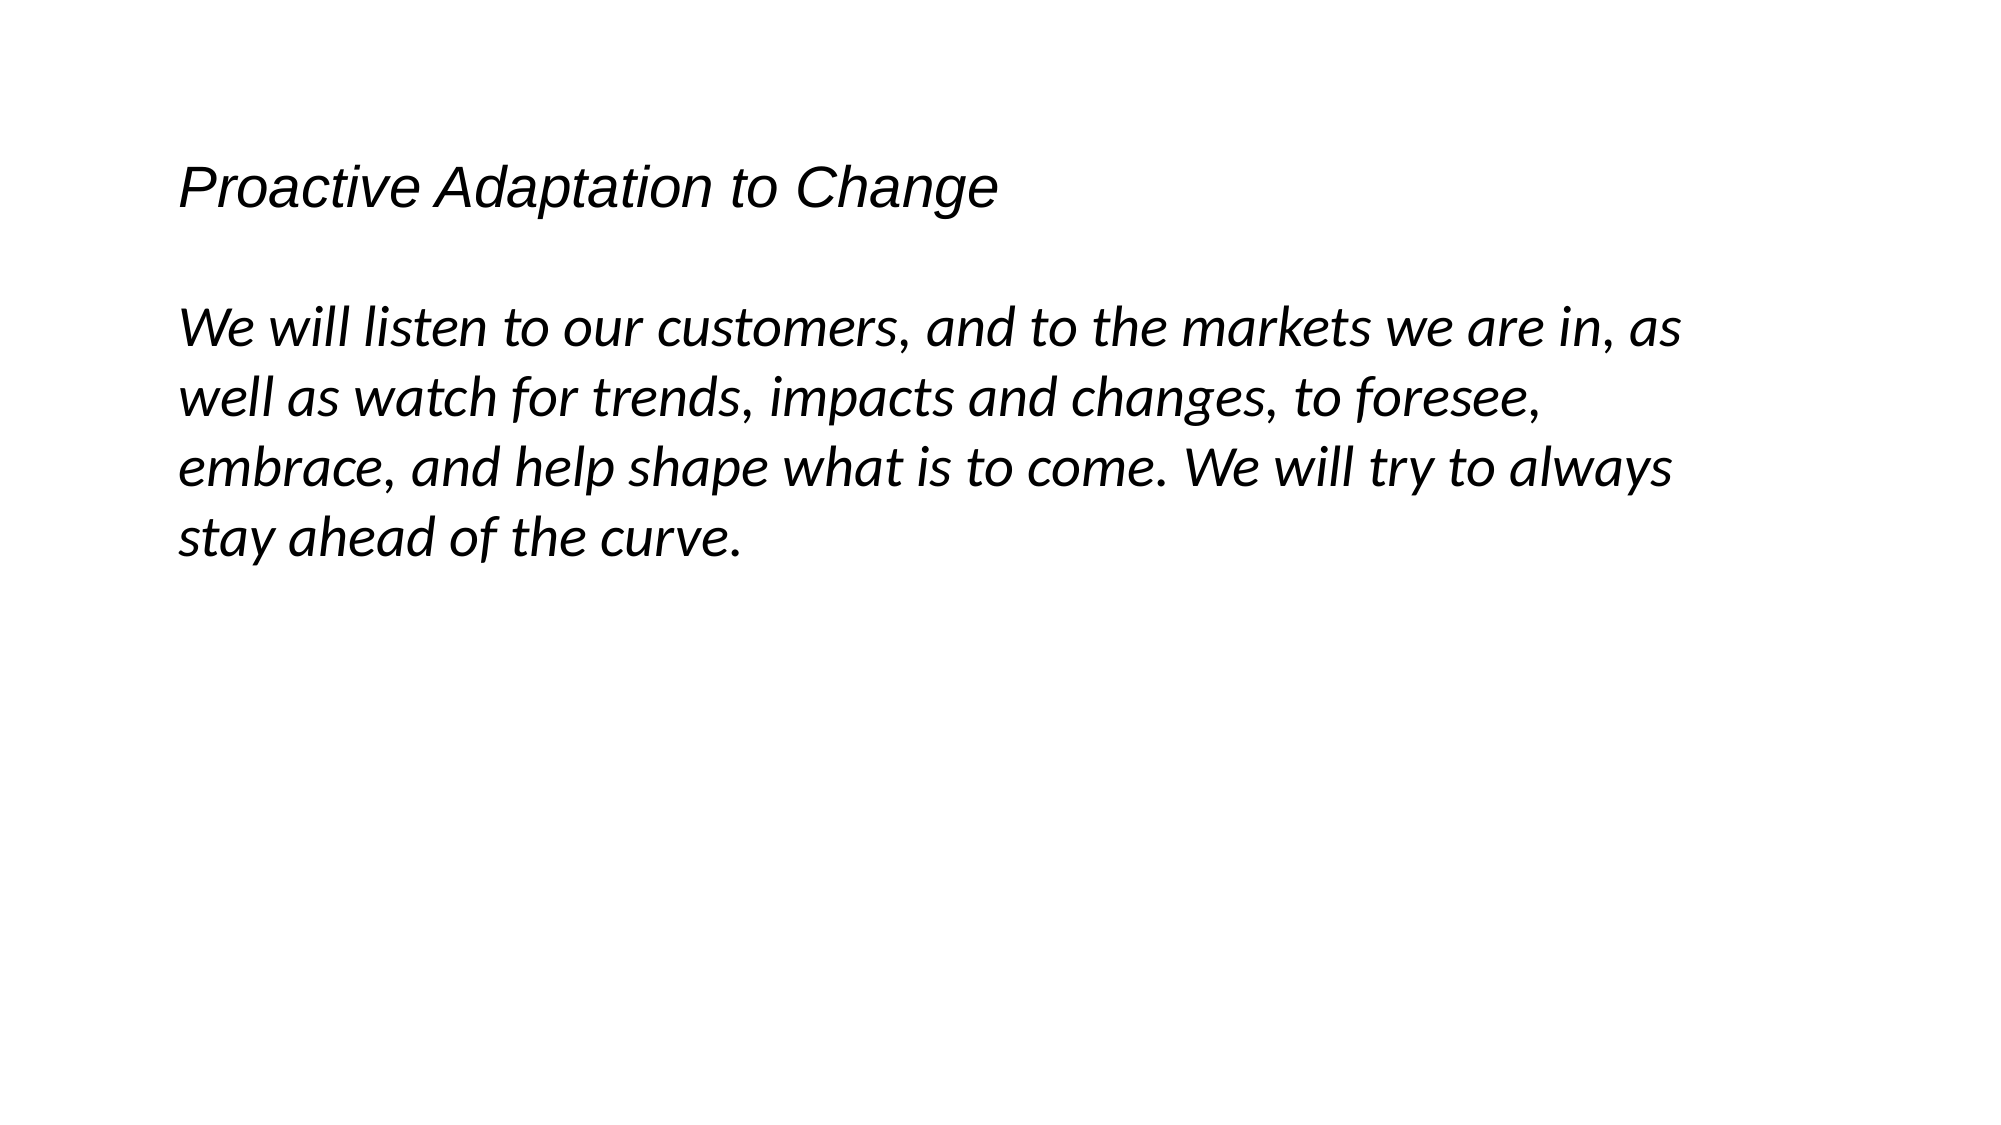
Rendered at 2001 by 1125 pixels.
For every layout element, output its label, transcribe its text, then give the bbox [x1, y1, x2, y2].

text_box Proactive Adaptation to Change We will listen to our customers, and to the markets we are in, as well as watch for trends, impacts and changes, to foresee, embrace, and help shape what is to come. We will try to always stay ahead of the curve. [163, 141, 1762, 576]
